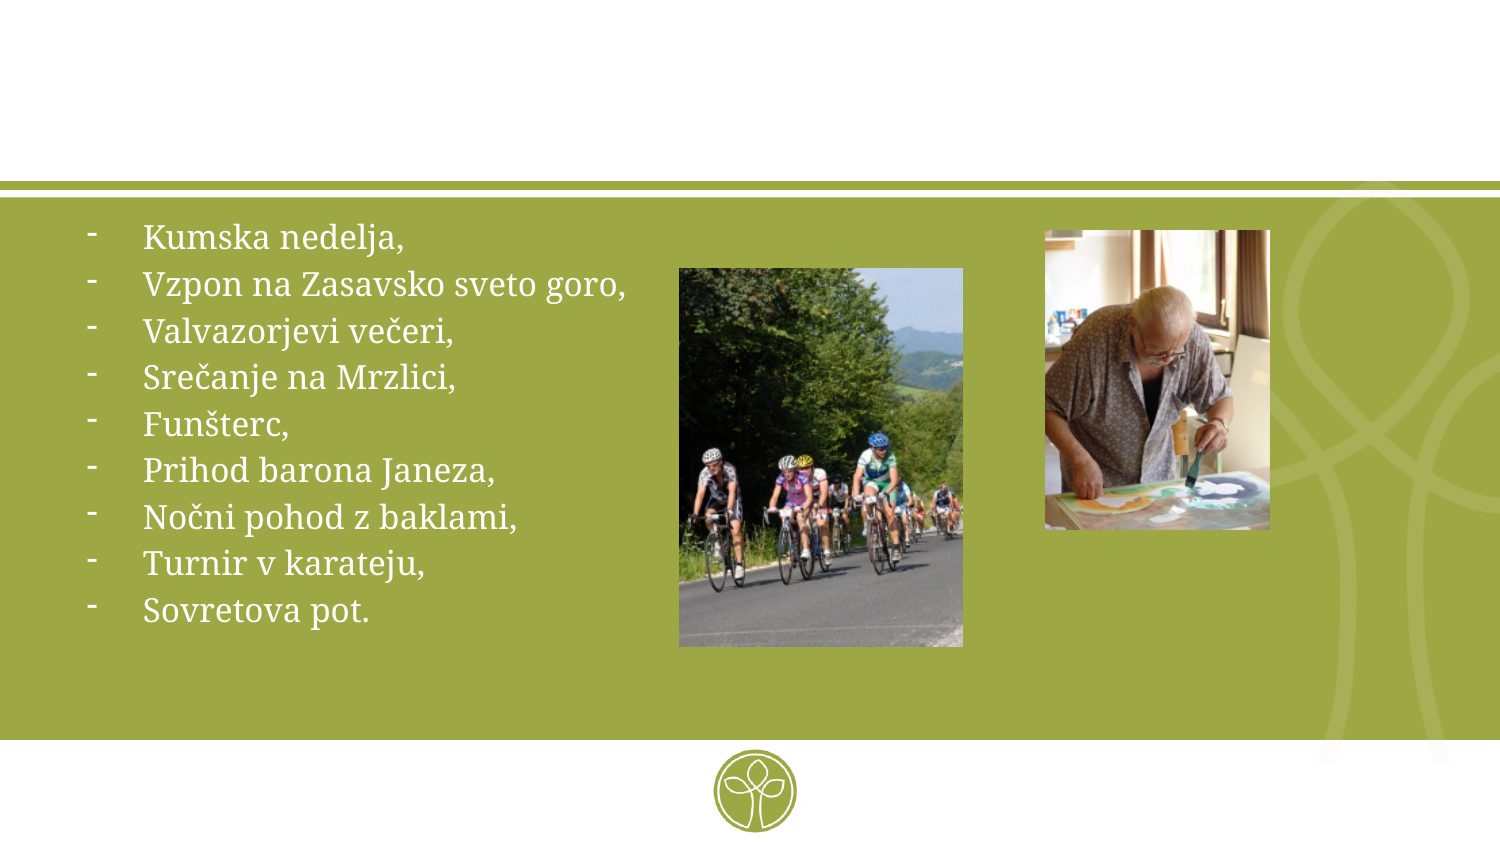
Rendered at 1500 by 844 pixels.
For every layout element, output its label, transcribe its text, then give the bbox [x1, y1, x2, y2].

picture [678, 268, 963, 647]
list Kumska nedelja, Vzpon na Zasavsko sveto goro, Valvazorjevi večeri, Srečanje na Mrzlici, Funšterc, Prihod barona Janeza, Nočni pohod z baklami, Turnir v karateju, Sovretova pot. [71, 209, 1422, 728]
picture [1045, 230, 1270, 531]
picture [692, 740, 806, 844]
